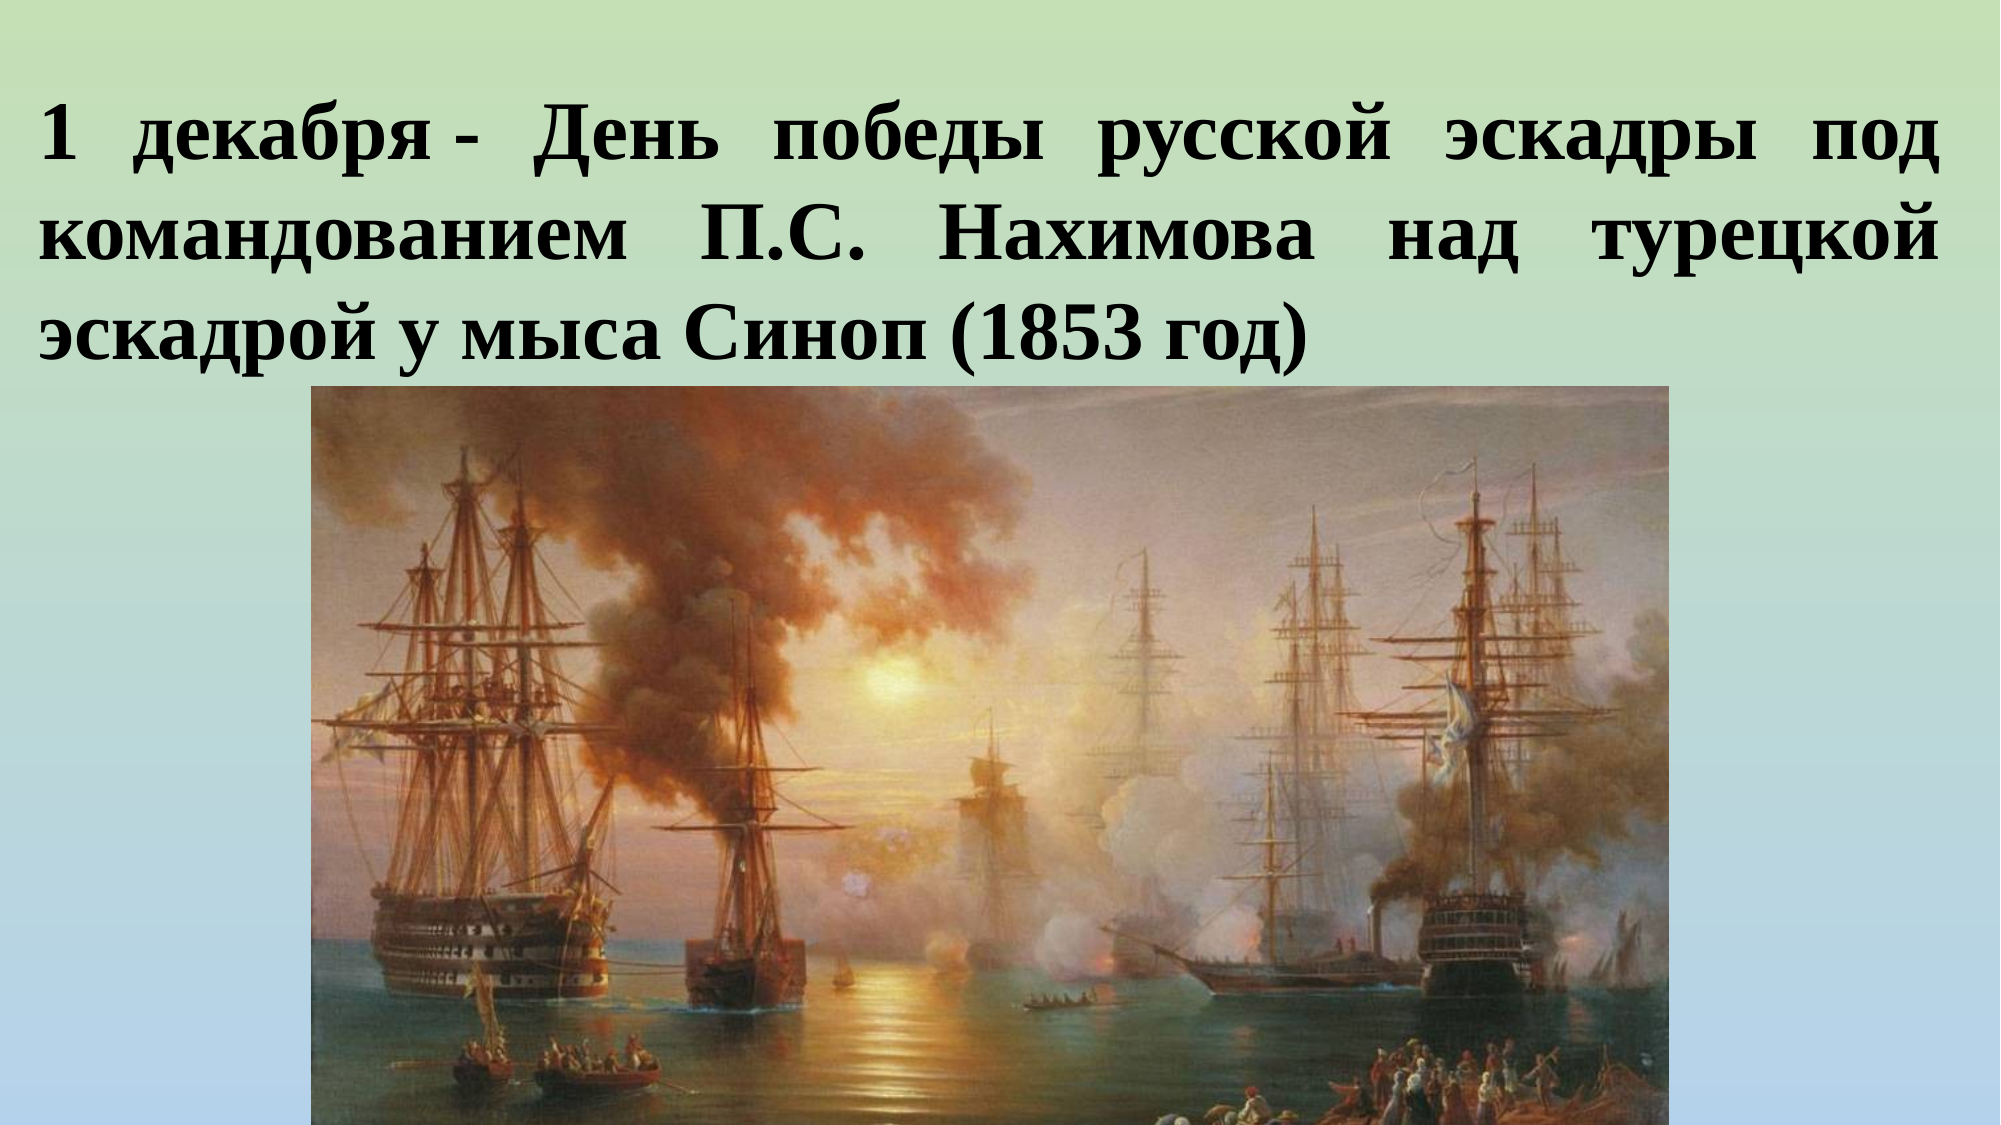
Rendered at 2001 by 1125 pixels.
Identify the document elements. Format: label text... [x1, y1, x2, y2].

text_box 1 декабря - День победы русской эскадры под командованием П.С. Нахимова над турецкой эскадрой у мыса Синоп (1853 год) [23, 68, 1957, 384]
picture [311, 386, 1669, 1125]
